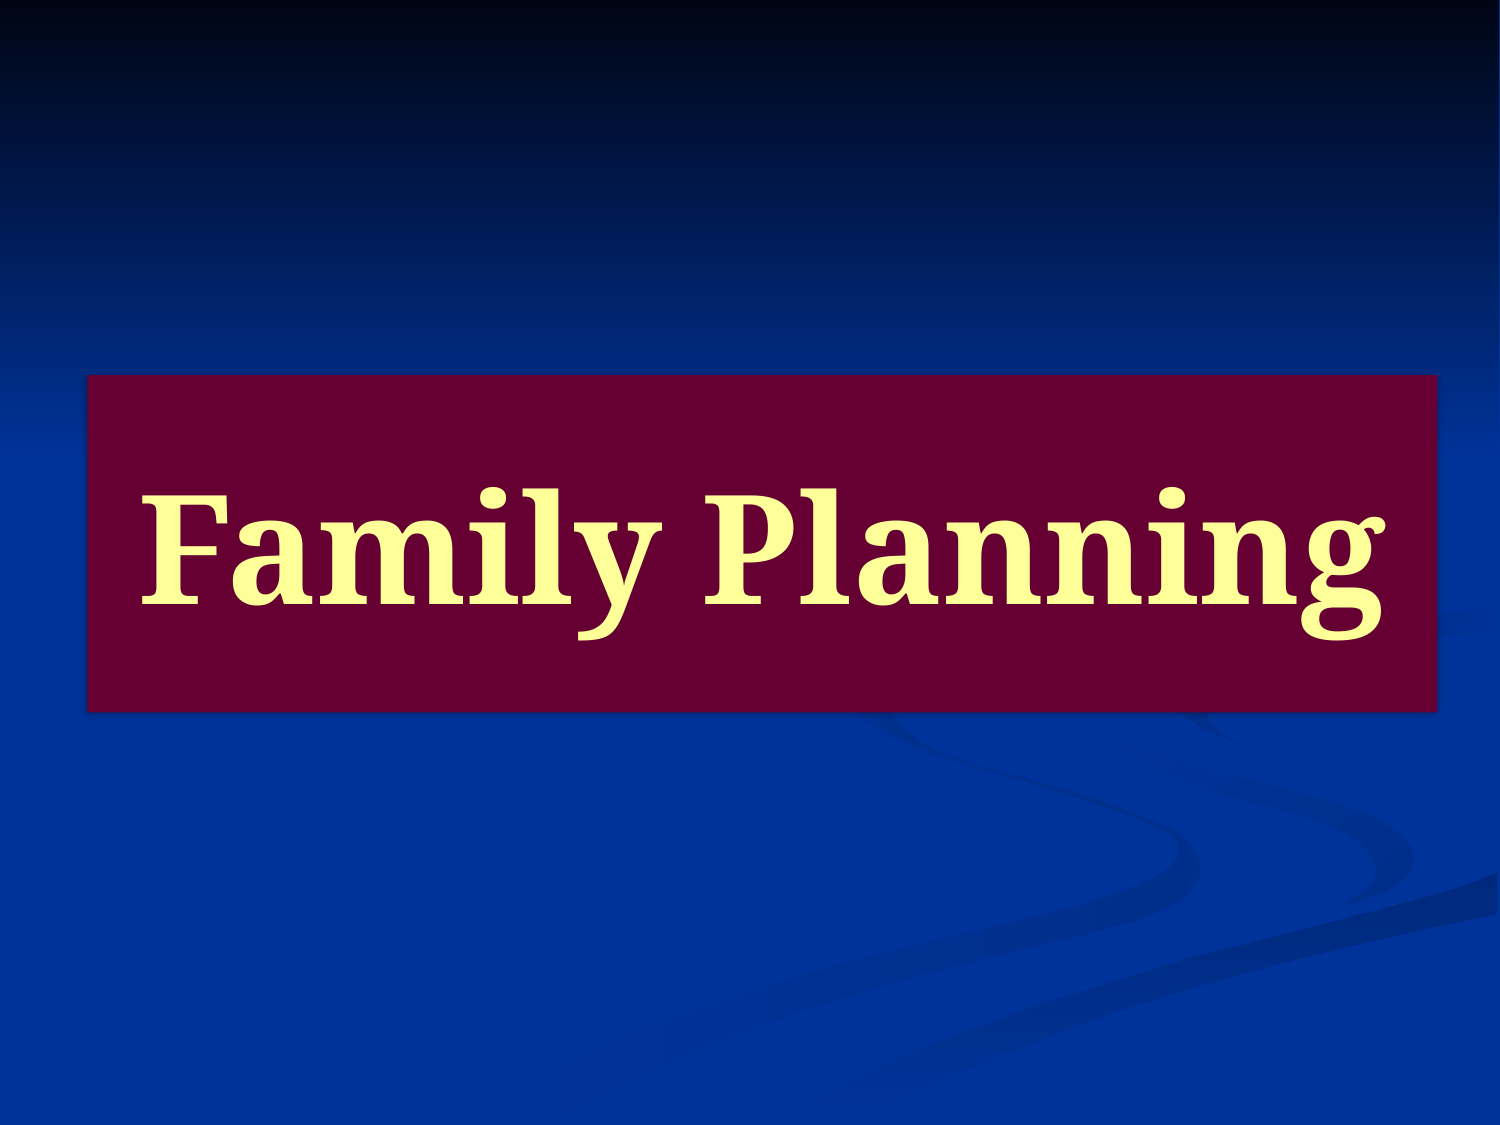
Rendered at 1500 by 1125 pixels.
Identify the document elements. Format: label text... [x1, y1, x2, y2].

text_box Family Planning [87, 375, 1438, 713]
